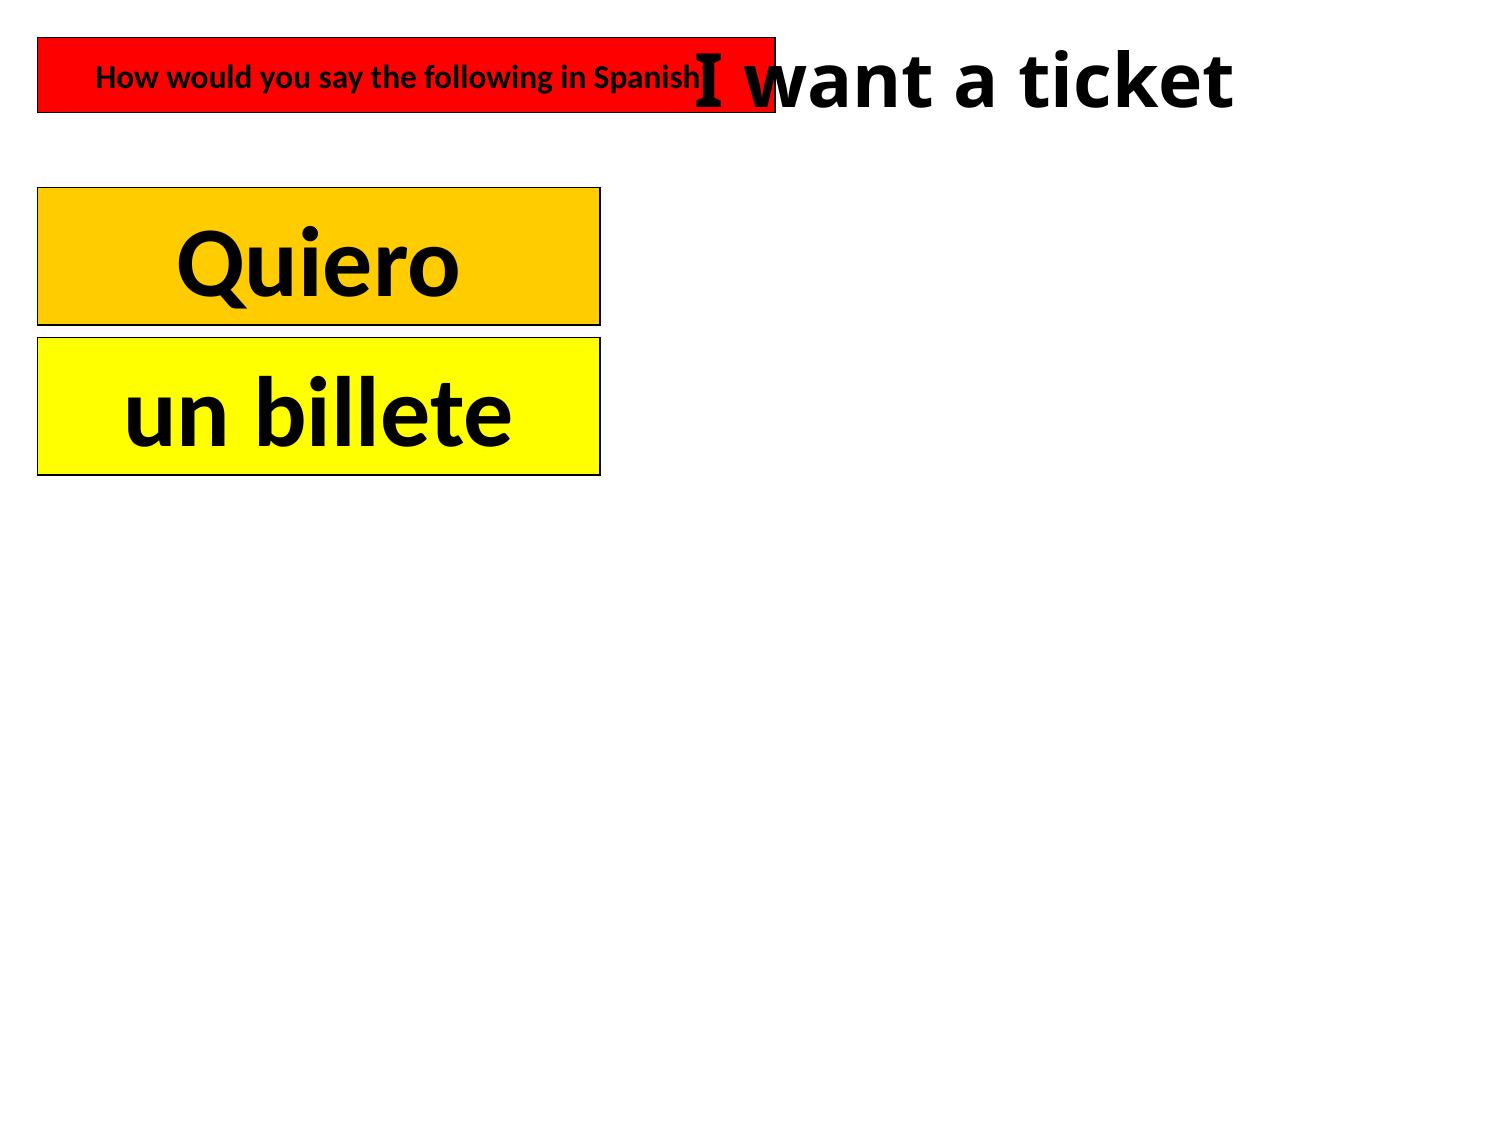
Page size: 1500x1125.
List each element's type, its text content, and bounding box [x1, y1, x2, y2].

text_box I want a ticket [679, 24, 1251, 130]
text_box How would you say the following in Spanish? [37, 37, 679, 113]
text_box Quiero [37, 187, 600, 325]
text_box un billete [37, 337, 600, 475]
